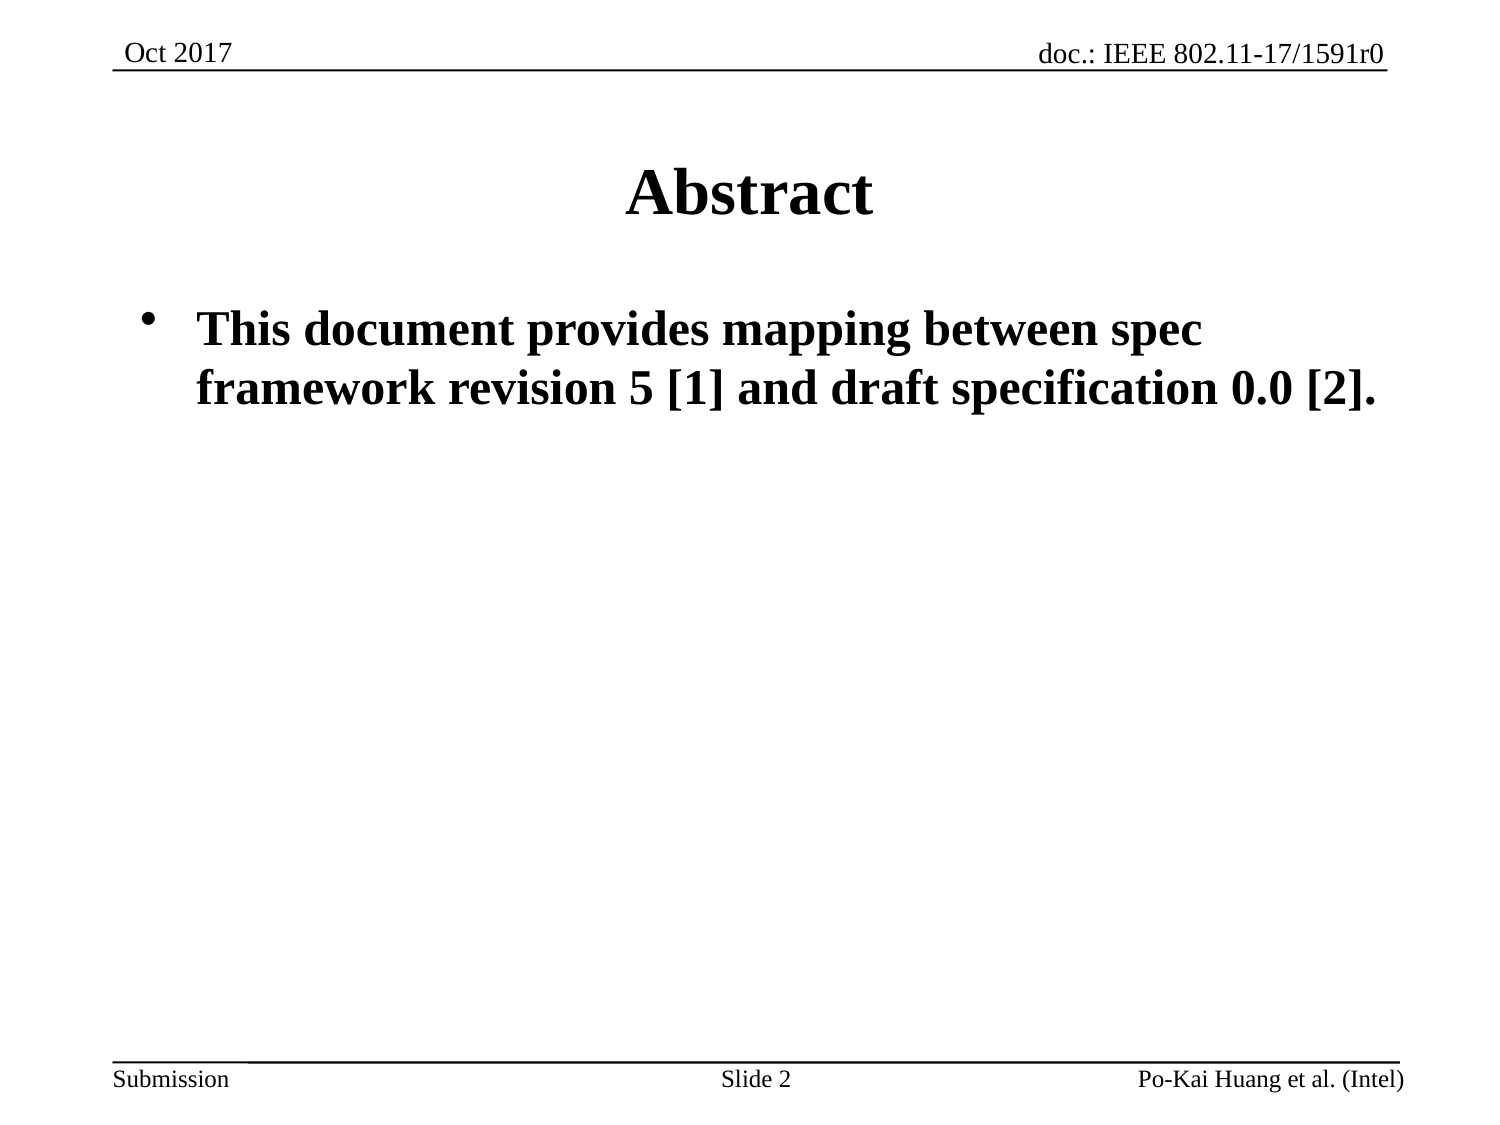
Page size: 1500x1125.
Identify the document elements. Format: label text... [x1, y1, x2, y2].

list This document provides mapping between spec framework revision 5 [1] and draft specification 0.0 [2]. [124, 287, 1401, 963]
title Abstract [112, 99, 1388, 276]
footer Po-Kai Huang et al. (Intel) [1134, 1062, 1405, 1093]
slide_number Slide 2 [712, 1062, 800, 1093]
